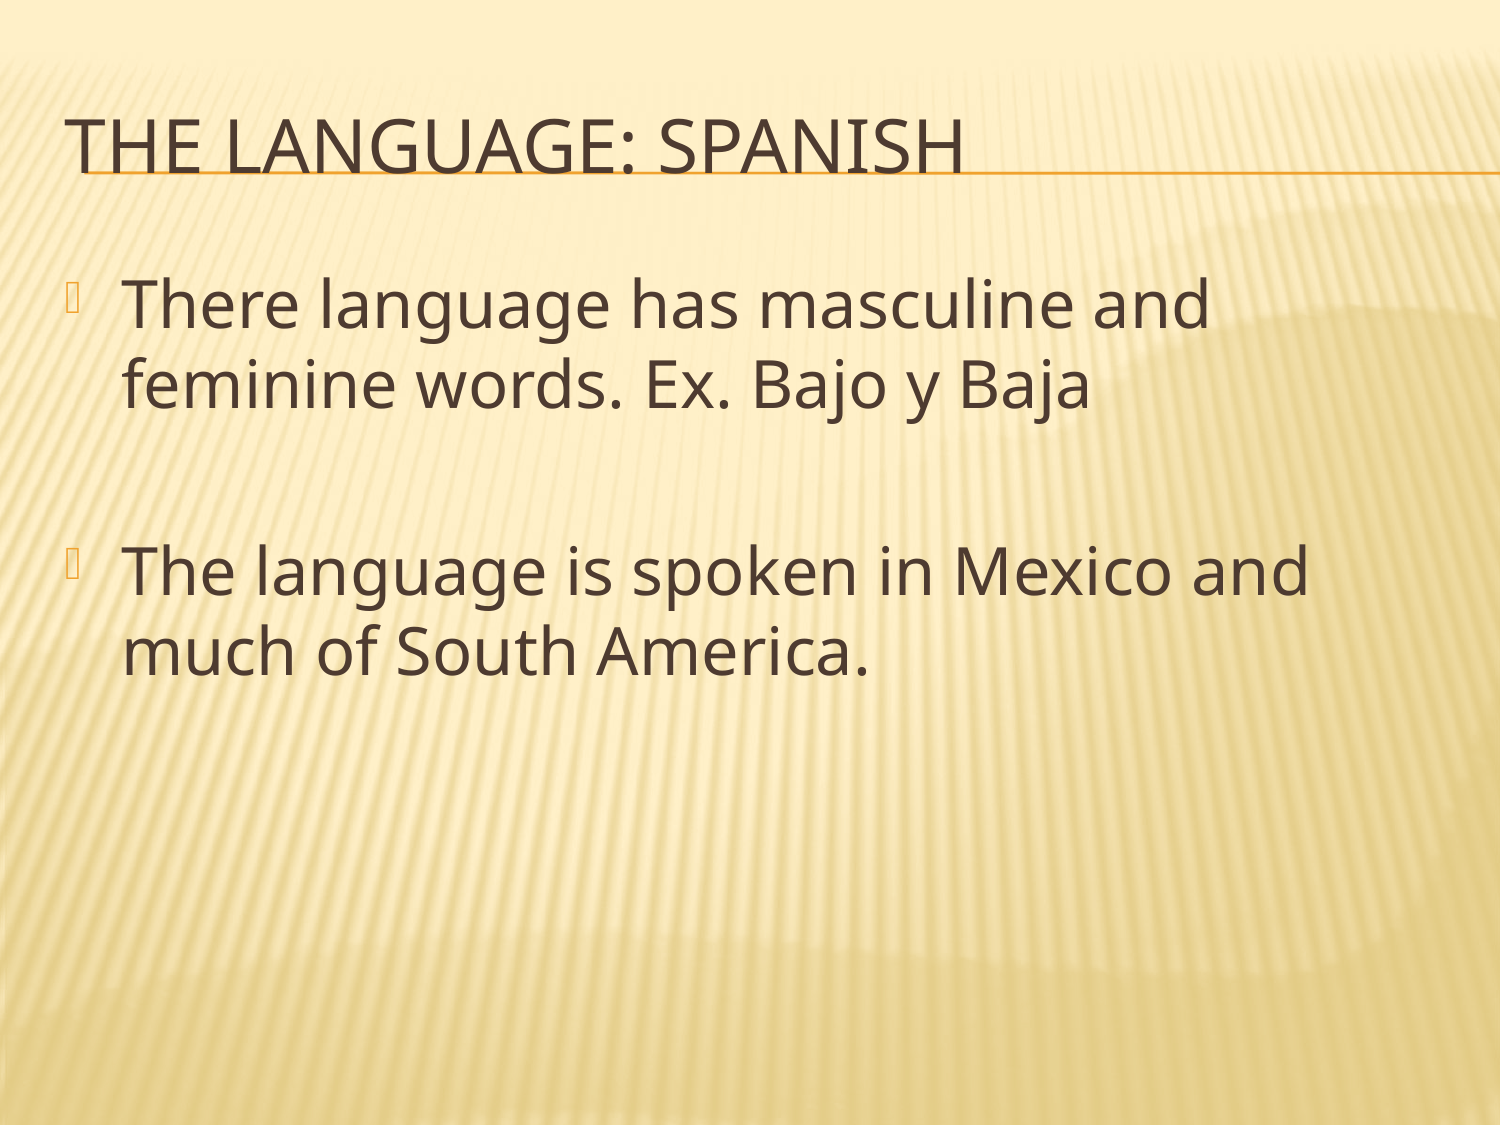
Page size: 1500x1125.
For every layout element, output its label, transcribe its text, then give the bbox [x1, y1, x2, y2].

list There language has masculine and feminine words. Ex. Bajo y Baja The language is spoken in Mexico and much of South America. [50, 254, 1475, 998]
title The language: Spanish [50, 75, 1475, 213]
